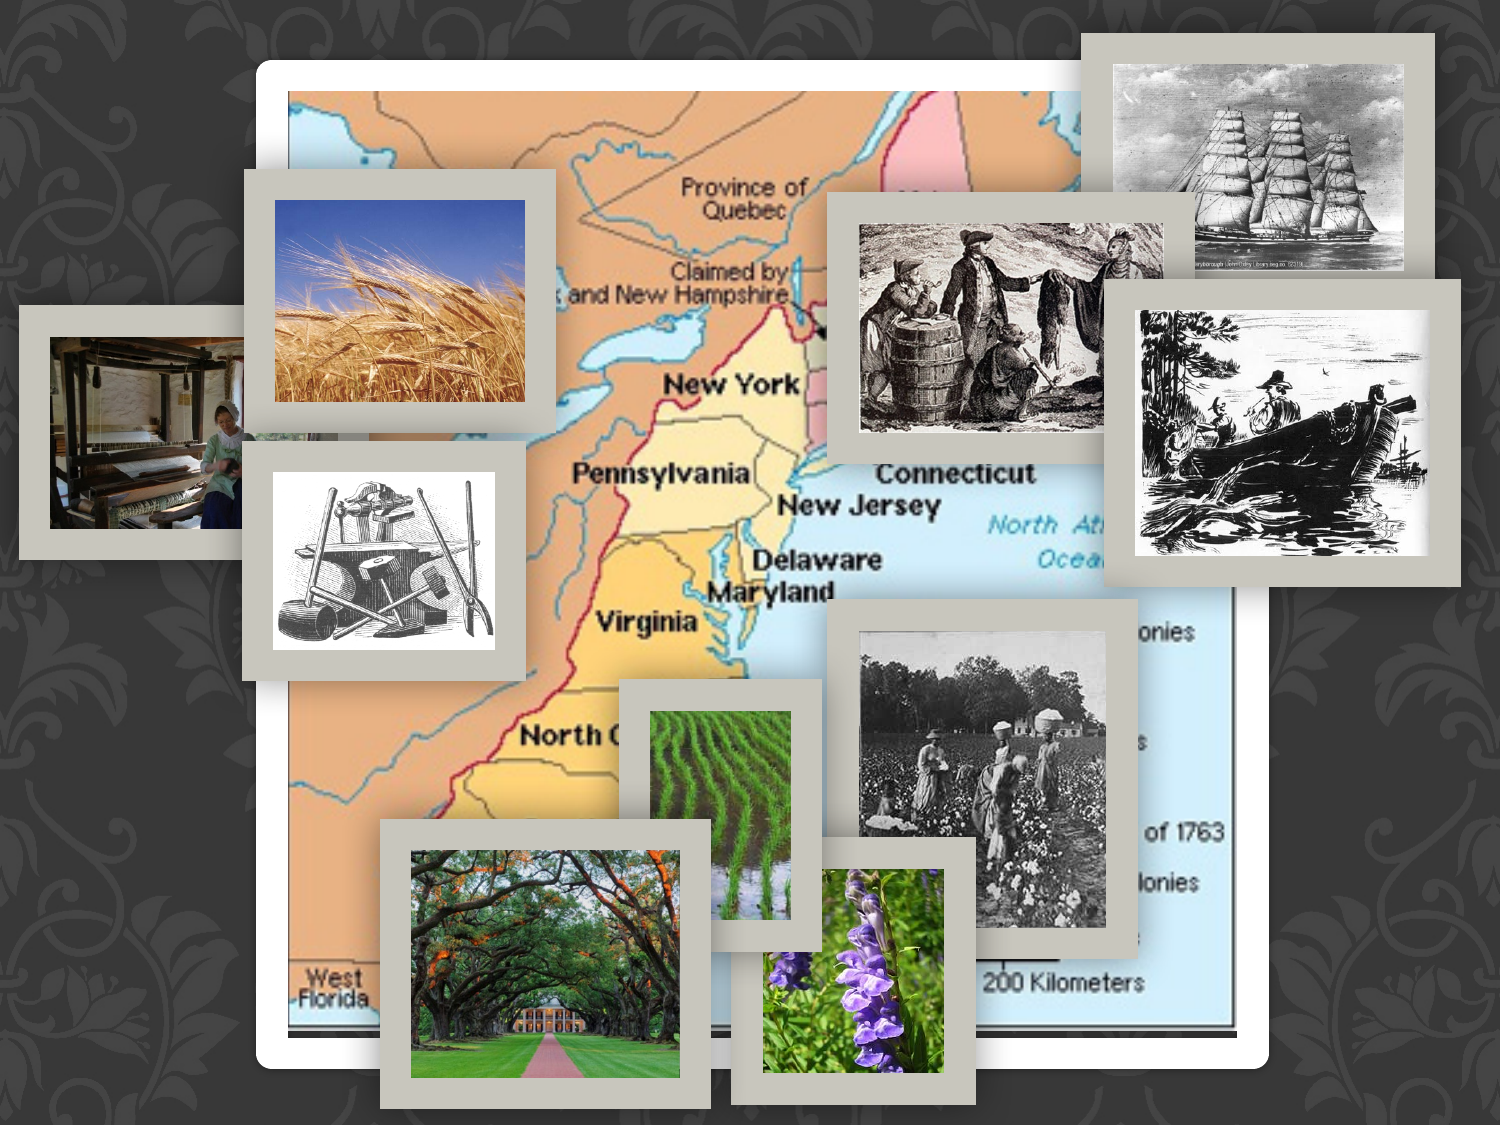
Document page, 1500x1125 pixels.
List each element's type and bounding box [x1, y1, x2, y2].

picture [49, 63, 1430, 1079]
